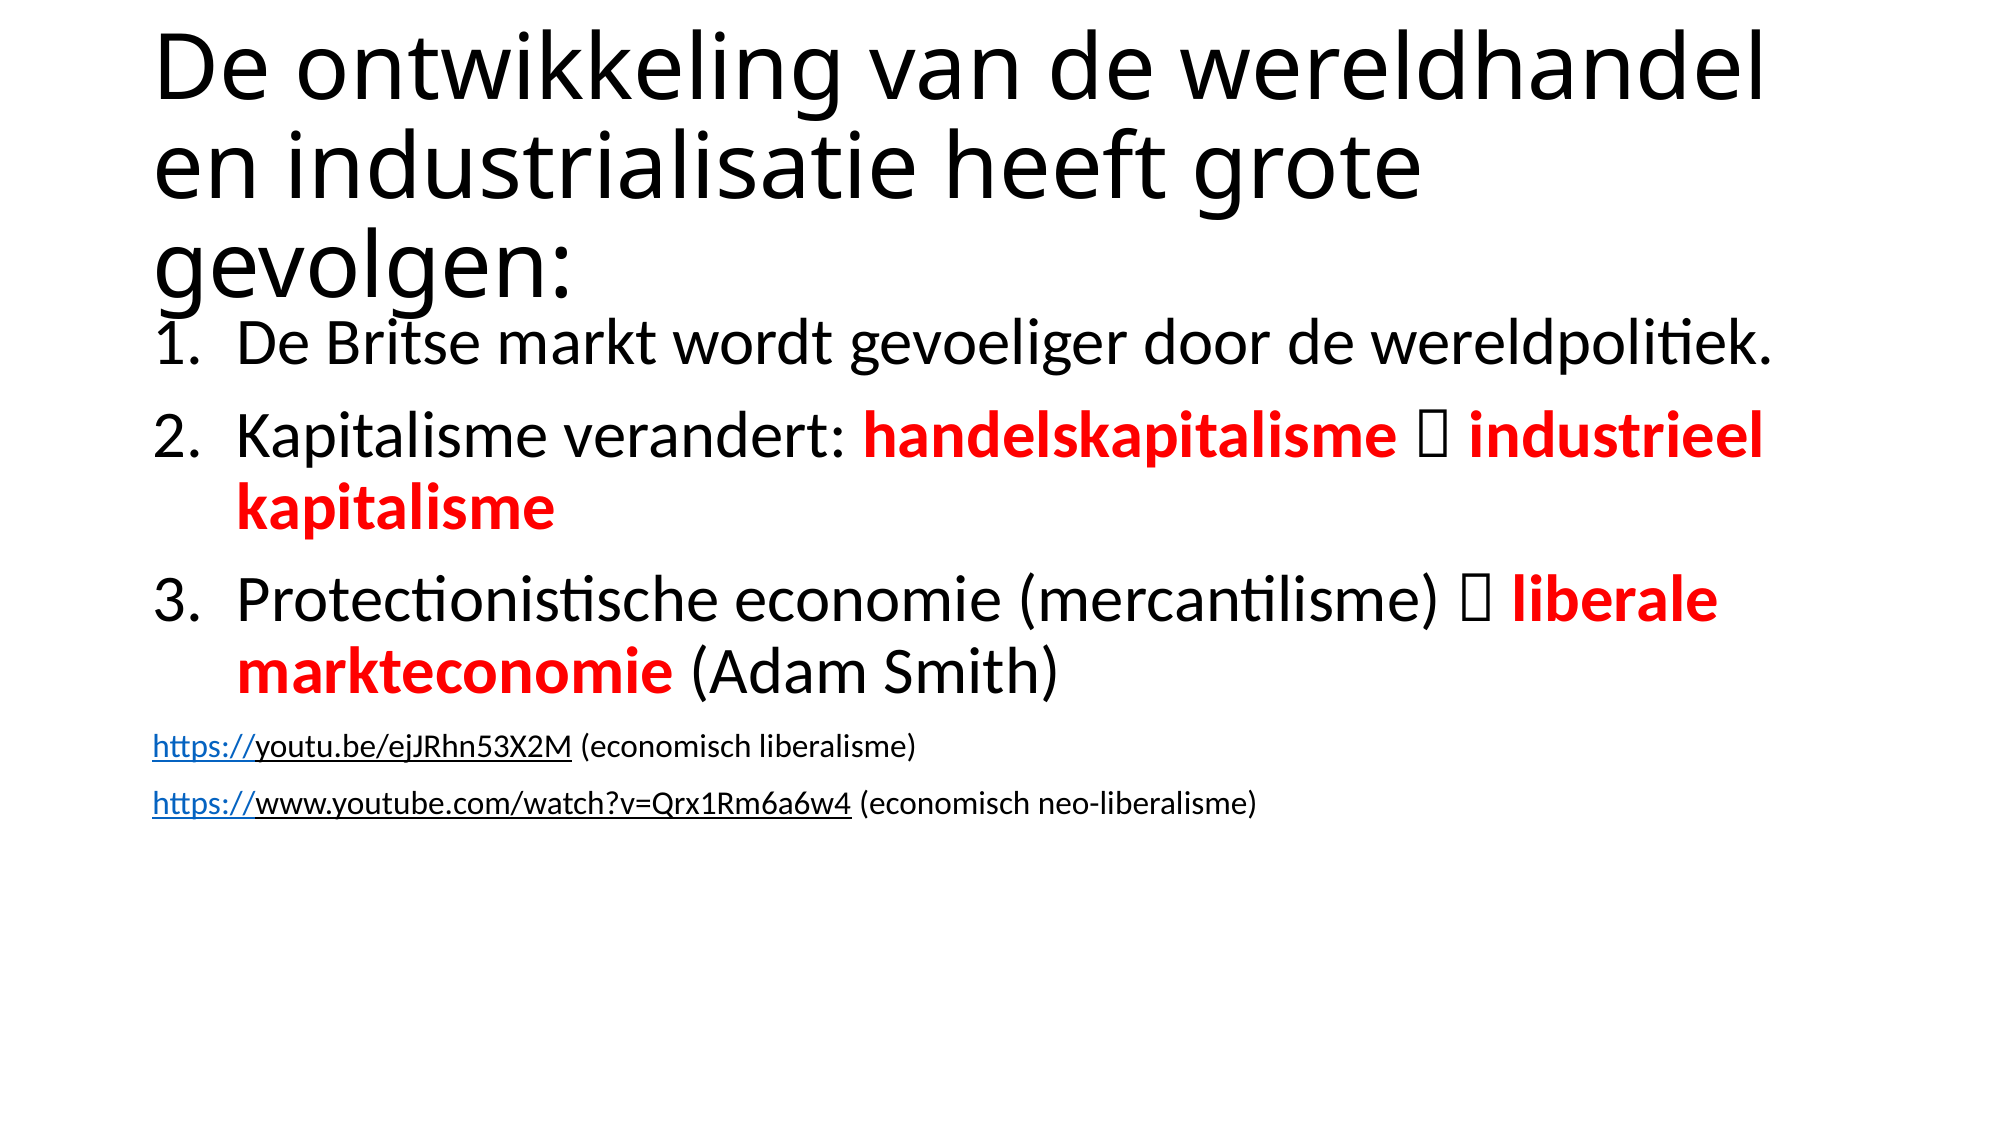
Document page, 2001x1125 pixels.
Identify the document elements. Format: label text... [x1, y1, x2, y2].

title De ontwikkeling van de wereldhandel en industrialisatie heeft grote gevolgen: [137, 59, 1863, 278]
list De Britse markt wordt gevoeliger door de wereldpolitiek. Kapitalisme verandert: handelskapitalisme  industrieel kapitalisme Protectionistische economie (mercantilisme)  liberale markteconomie (Adam Smith) https://youtu.be/ejJRhn53X2M (economisch liberalisme) https://www.youtube.com/watch?v=Qrx1Rm6a6w4 (economisch neo-liberalisme) [137, 299, 1863, 1014]
